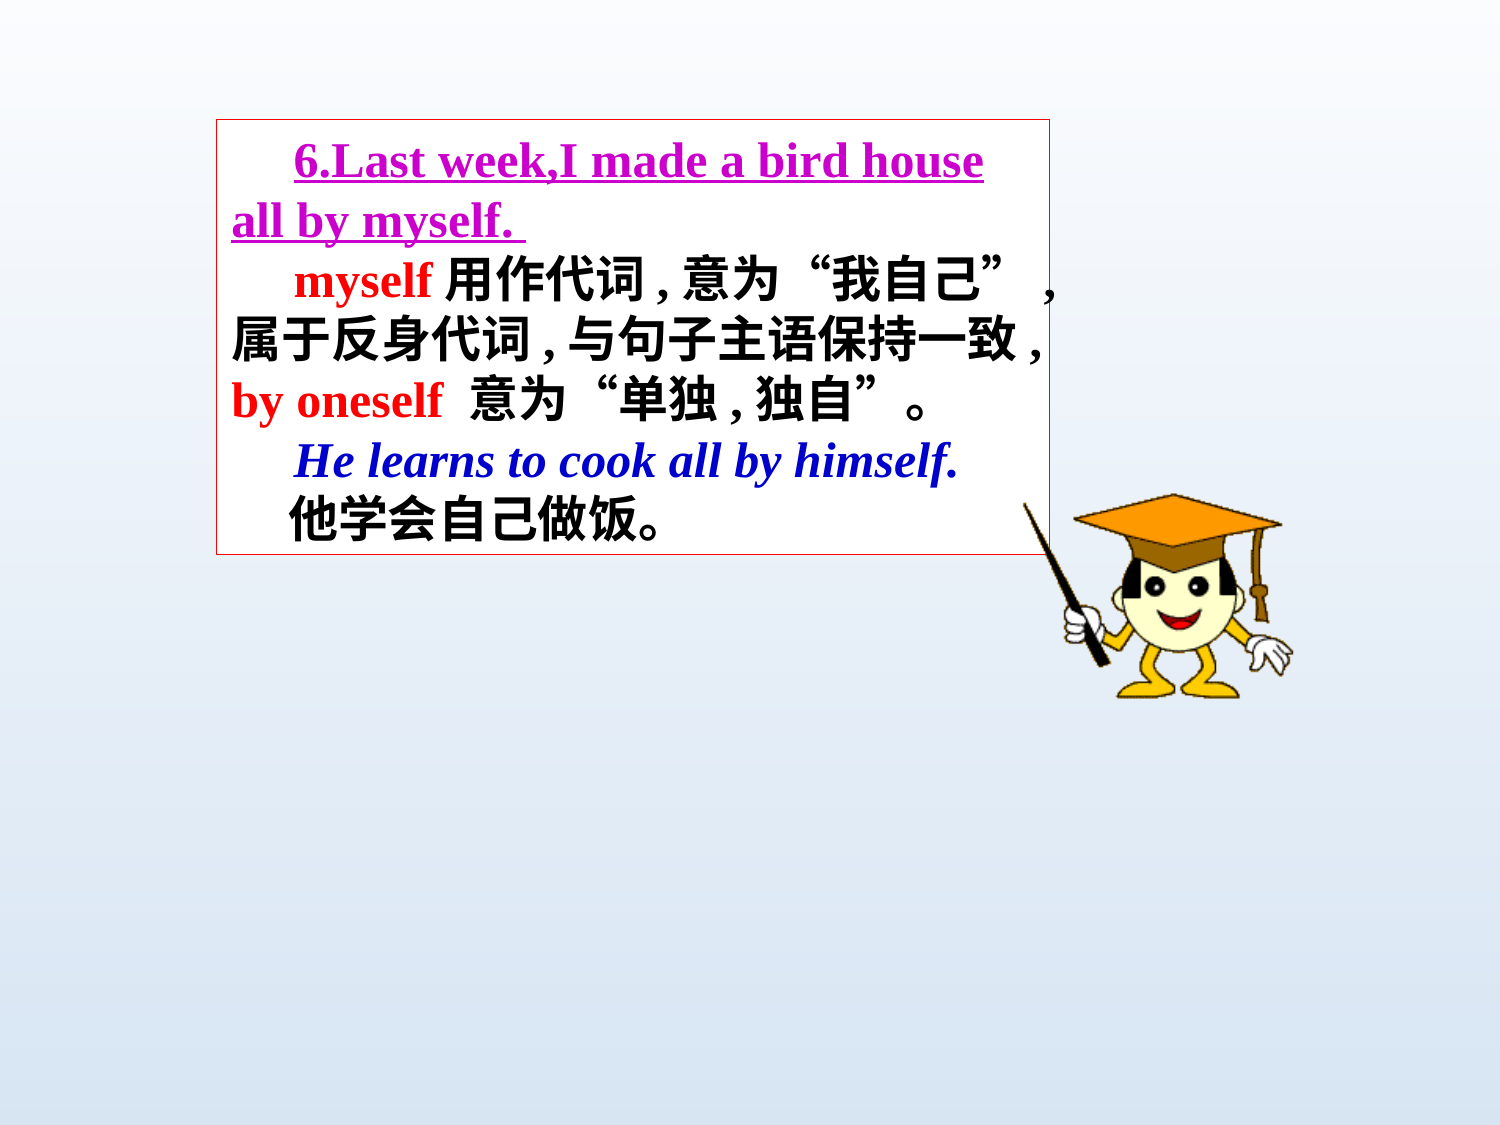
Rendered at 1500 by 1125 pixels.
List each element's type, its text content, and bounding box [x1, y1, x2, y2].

picture [1003, 477, 1317, 713]
text_box 6.Last week,I made a bird house all by myself. myself用作代词,意为“我自己”,属于反身代词,与句子主语保持一致,by oneself 意为“单独,独自”。 He learns to cook all by himself. 他学会自己做饭。 [216, 119, 1050, 555]
